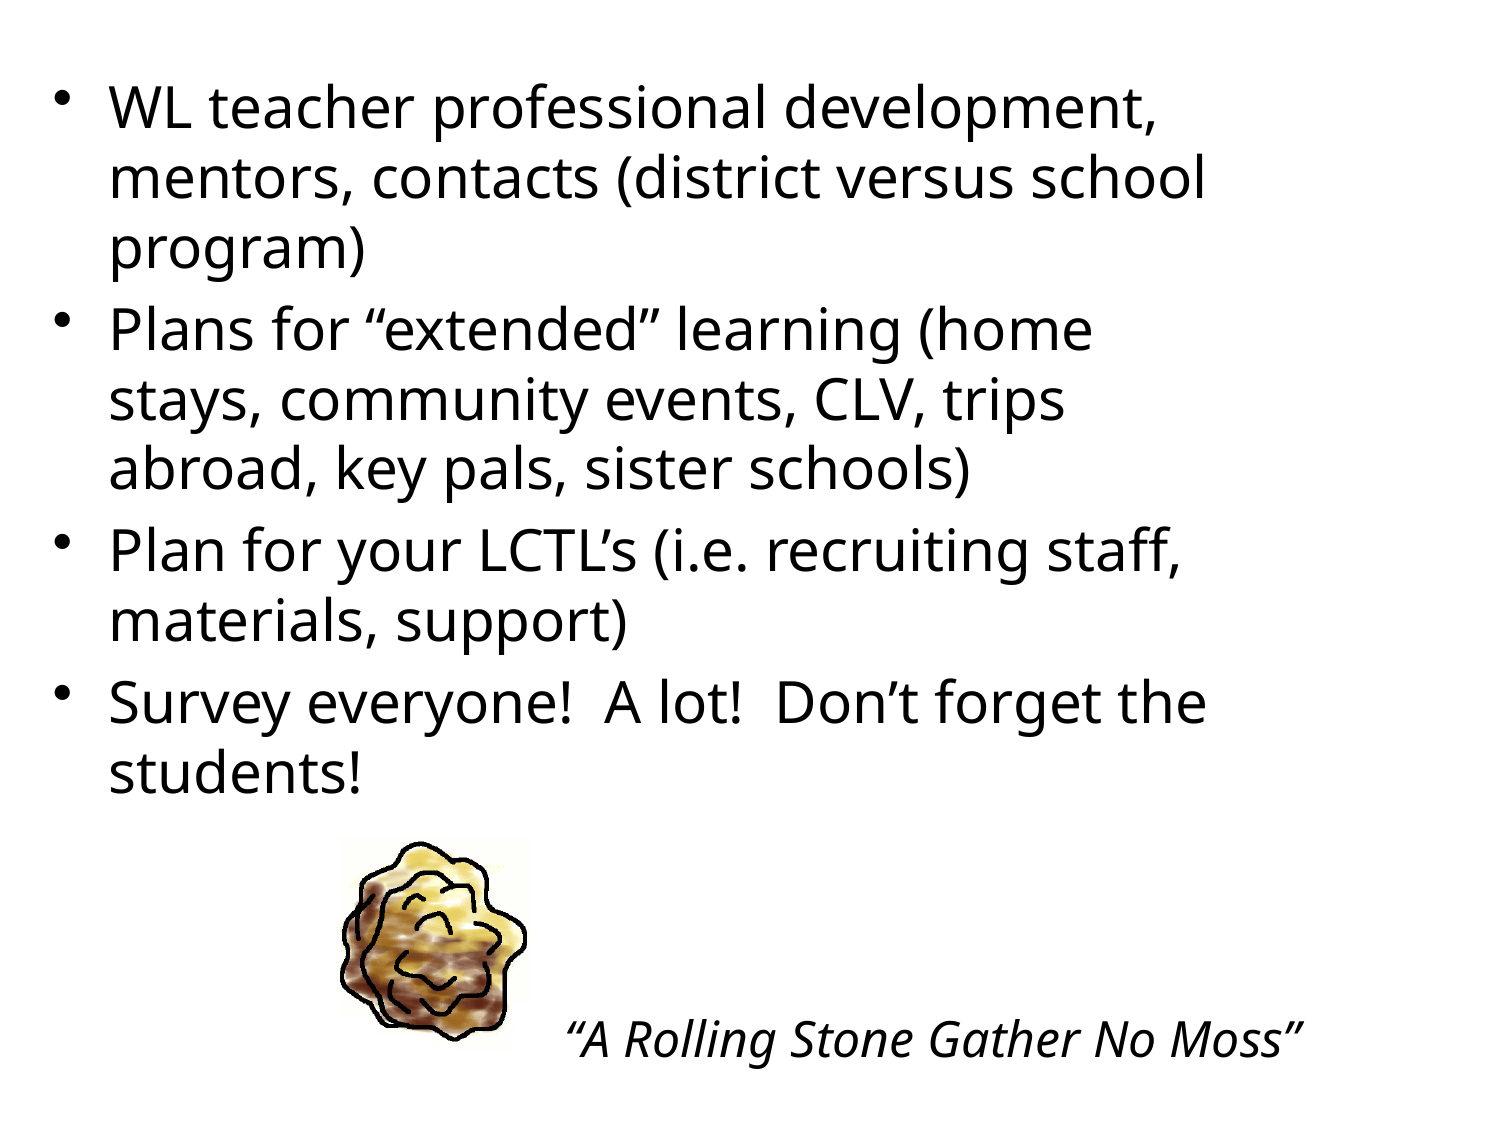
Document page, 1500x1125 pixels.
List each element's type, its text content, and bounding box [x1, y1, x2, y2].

text_box “A Rolling Stone Gather No Moss” [474, 999, 1500, 1125]
list WL teacher professional development, mentors, contacts (district versus school program) Plans for “extended” learning (home stays, community events, CLV, trips abroad, key pals, sister schools) Plan for your LCTL’s (i.e. recruiting staff, materials, support) Survey everyone! A lot! Don’t forget the students! [37, 62, 1250, 801]
picture [337, 837, 530, 1051]
